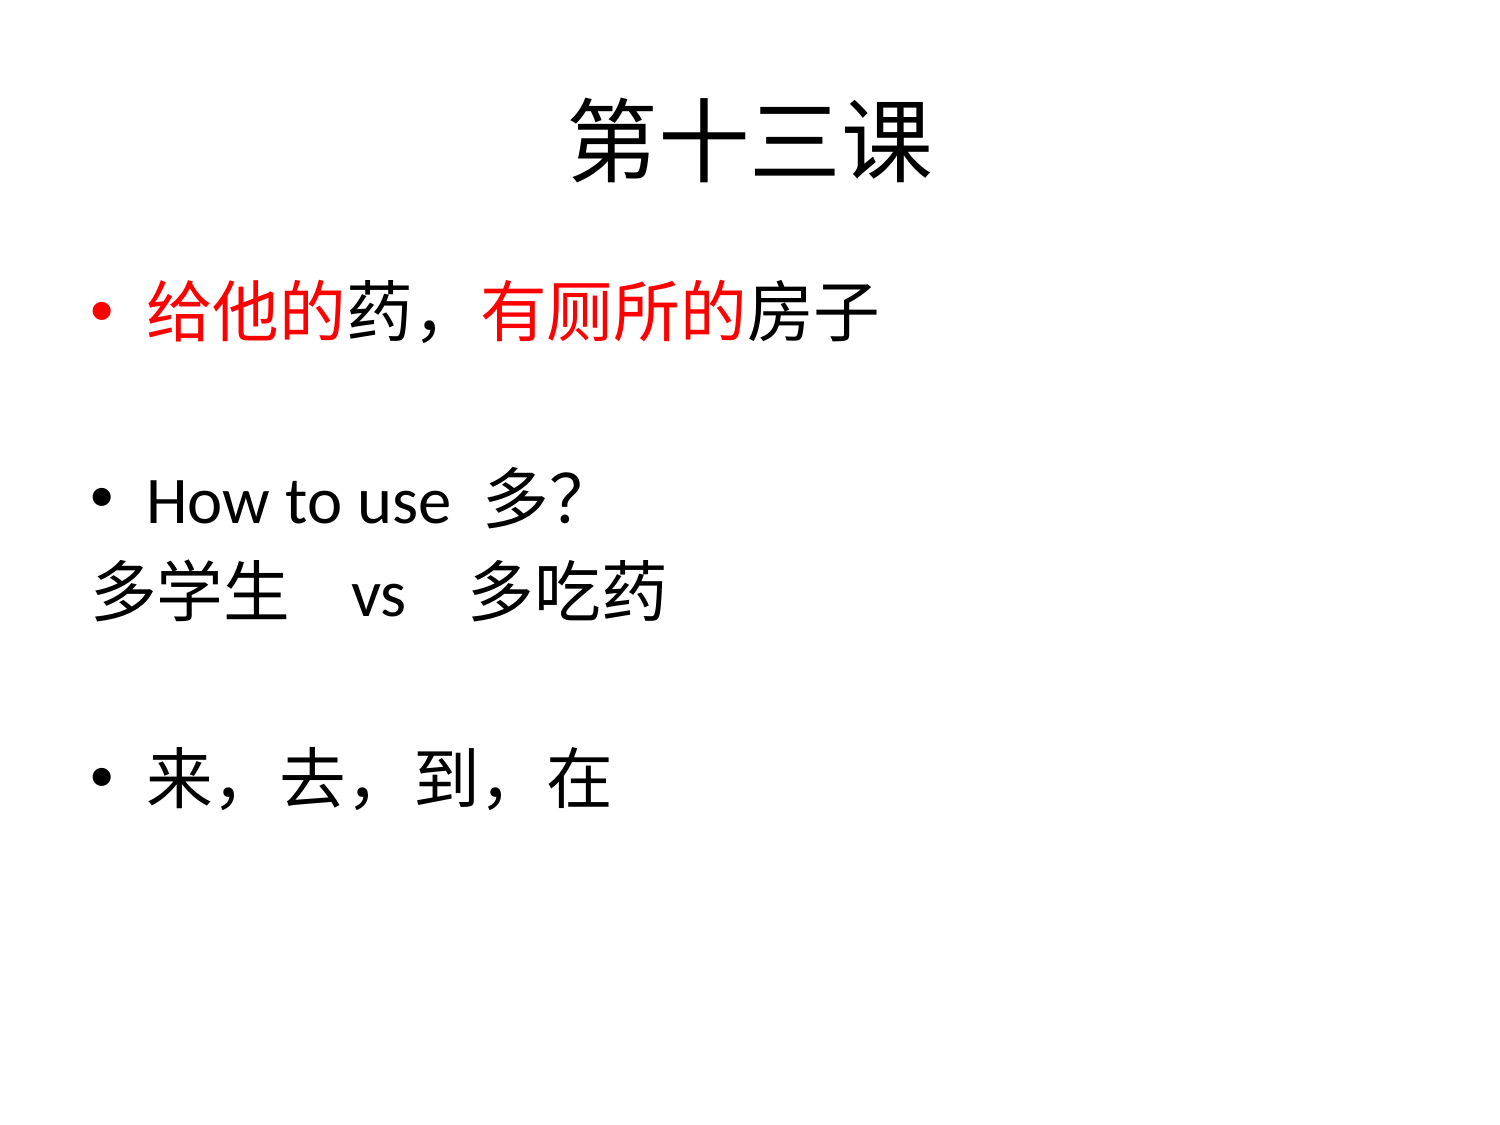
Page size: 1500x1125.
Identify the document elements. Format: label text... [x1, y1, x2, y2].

title 第十三课 [75, 45, 1425, 233]
list 给他的药，有厕所的房子 How to use 多？ 多学生 vs 多吃药 来，去，到，在 [75, 262, 1425, 1005]
